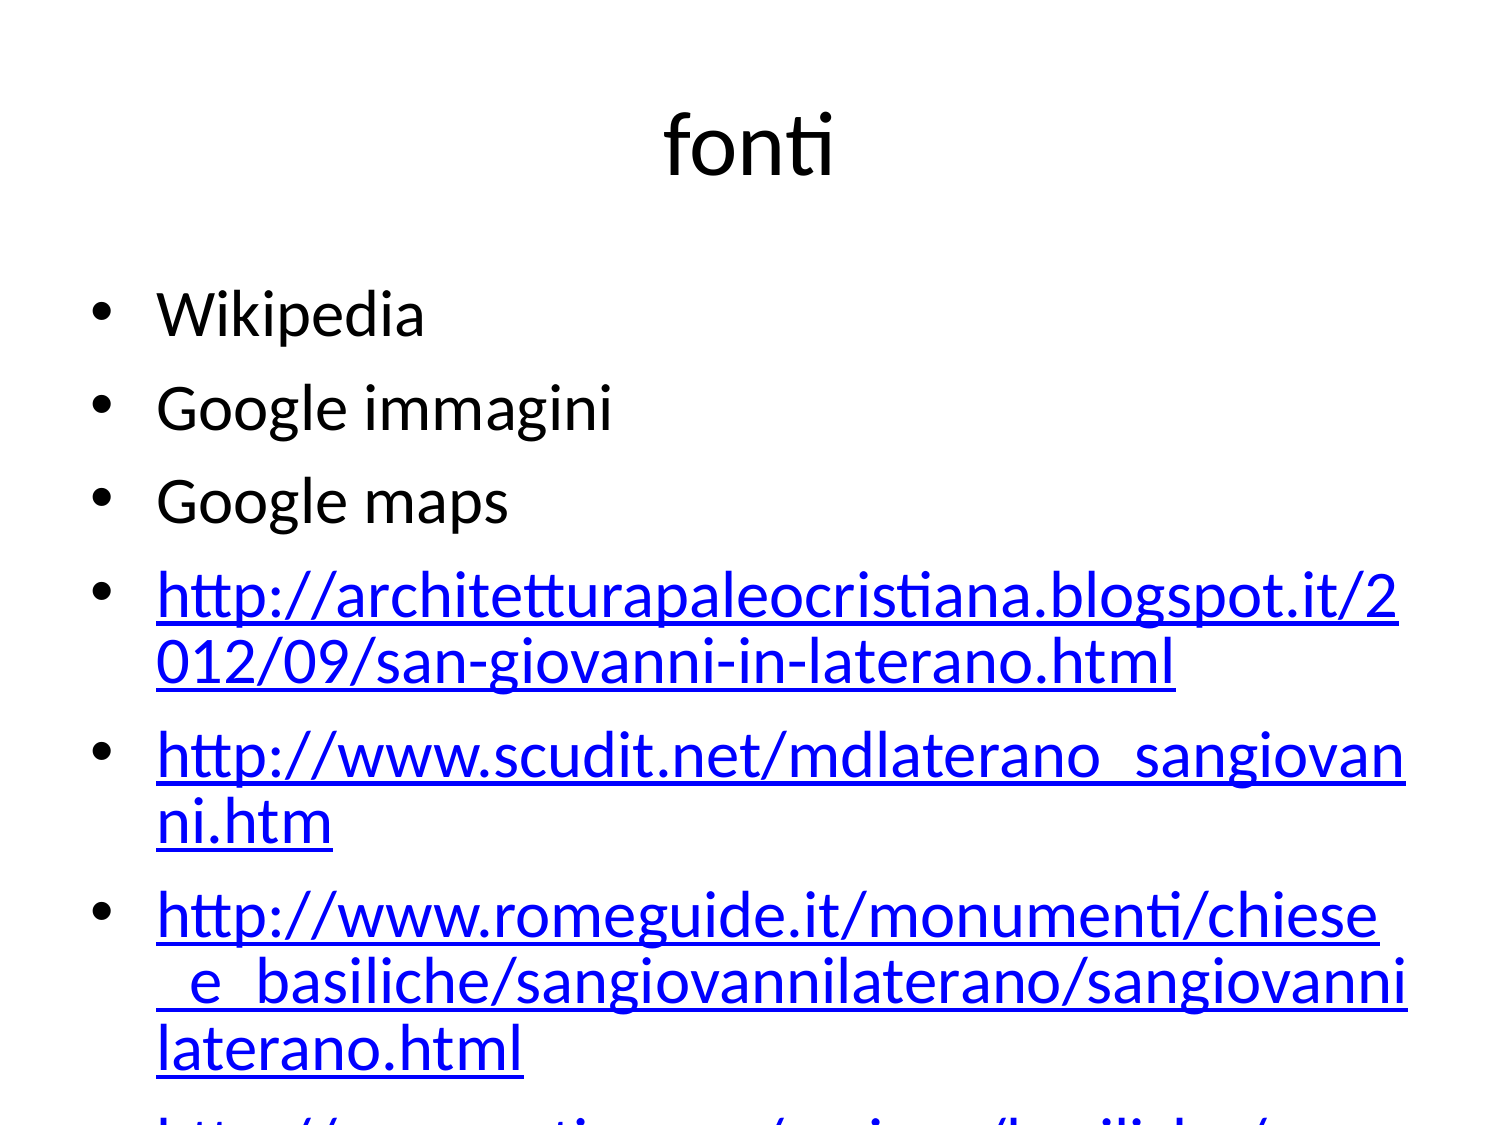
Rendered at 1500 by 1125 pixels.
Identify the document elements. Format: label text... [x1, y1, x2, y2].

title fonti [75, 45, 1425, 233]
list Wikipedia Google immagini Google maps http://architetturapaleocristiana.blogspot.it/2012/09/san-giovanni-in-laterano.html http://www.scudit.net/mdlaterano_sangiovanni.htm http://www.romeguide.it/monumenti/chiese_e_basiliche/sangiovannilaterano/sangiovannilaterano.html http://www.vatican.va/various/basiliche/san_giovanni/vr_tour/index-it.html [75, 262, 1425, 1005]
